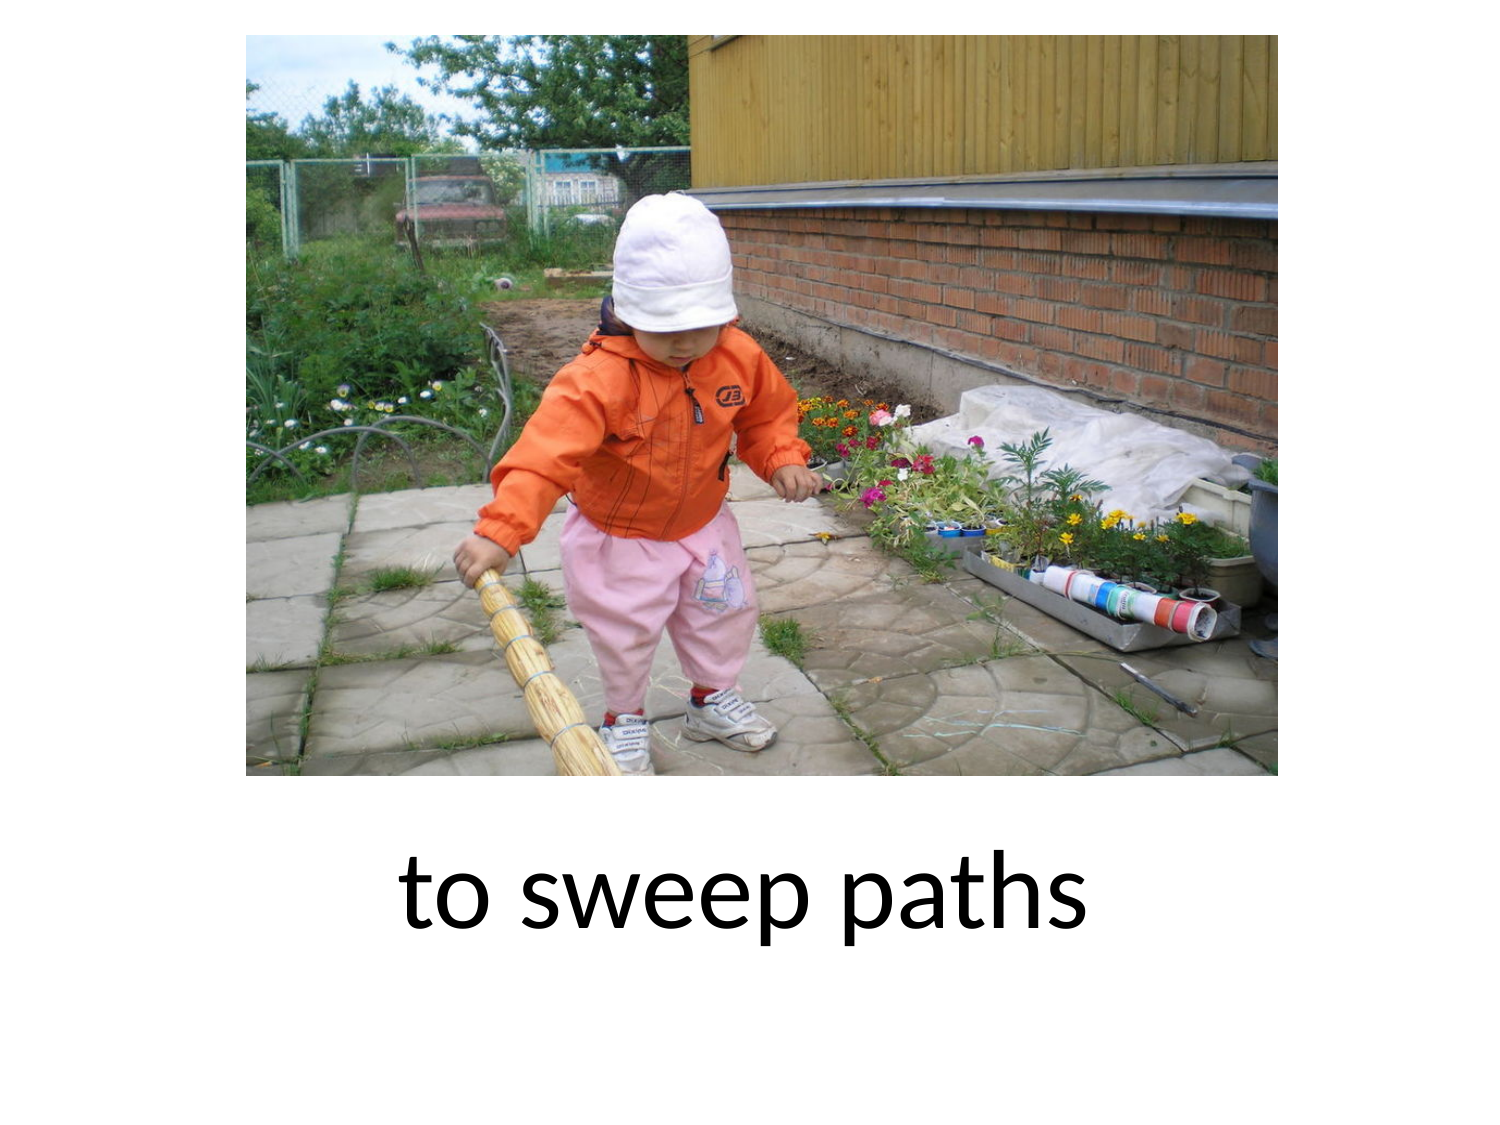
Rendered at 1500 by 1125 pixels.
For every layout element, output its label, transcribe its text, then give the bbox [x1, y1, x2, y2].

list to sweep paths [294, 808, 1194, 938]
picture [245, 34, 1278, 776]
